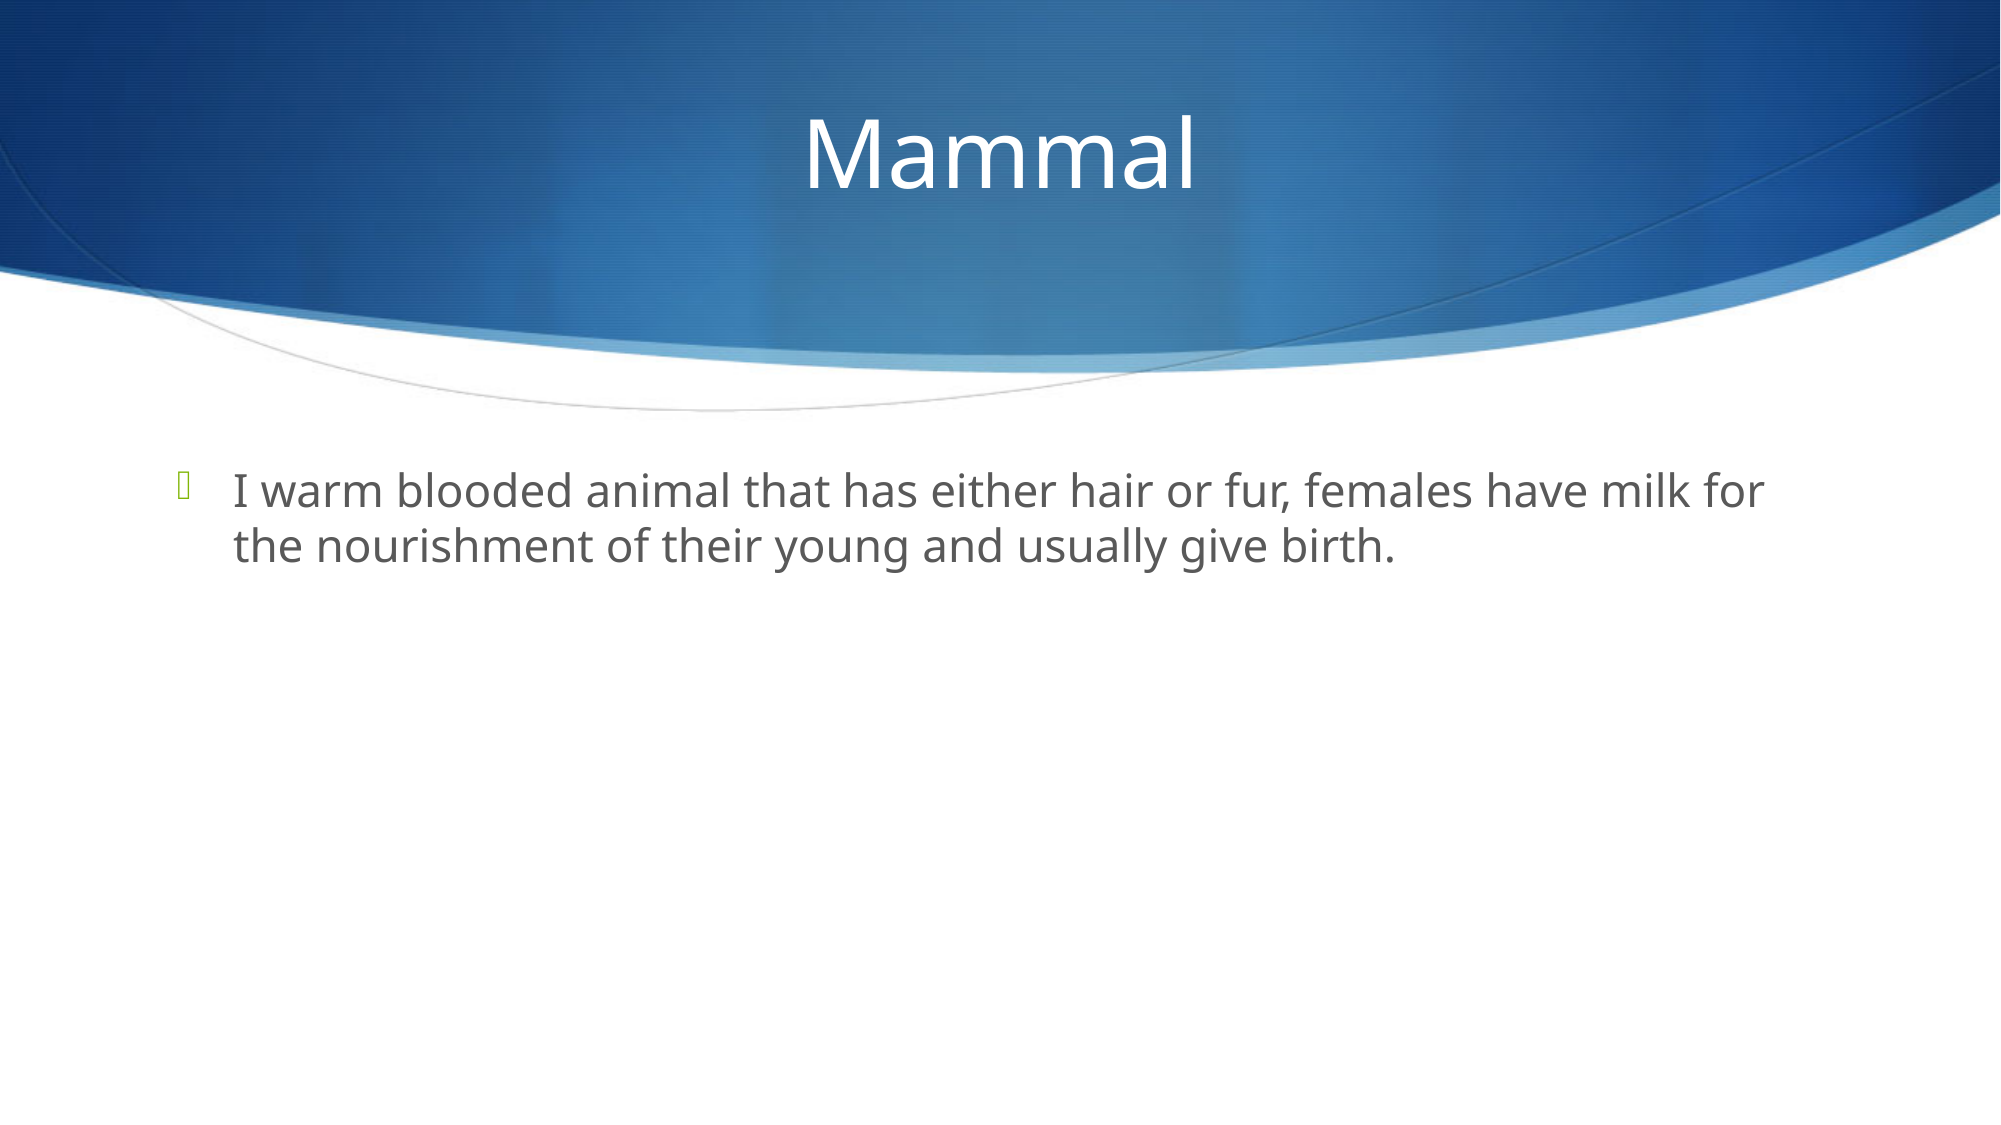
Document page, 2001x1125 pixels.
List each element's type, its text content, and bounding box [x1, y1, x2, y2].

list I warm blooded animal that has either hair or fur, females have milk for the nourishment of their young and usually give birth. [161, 454, 1838, 991]
title Mammal [99, 56, 1900, 245]
picture [0, 0, 2001, 1125]
